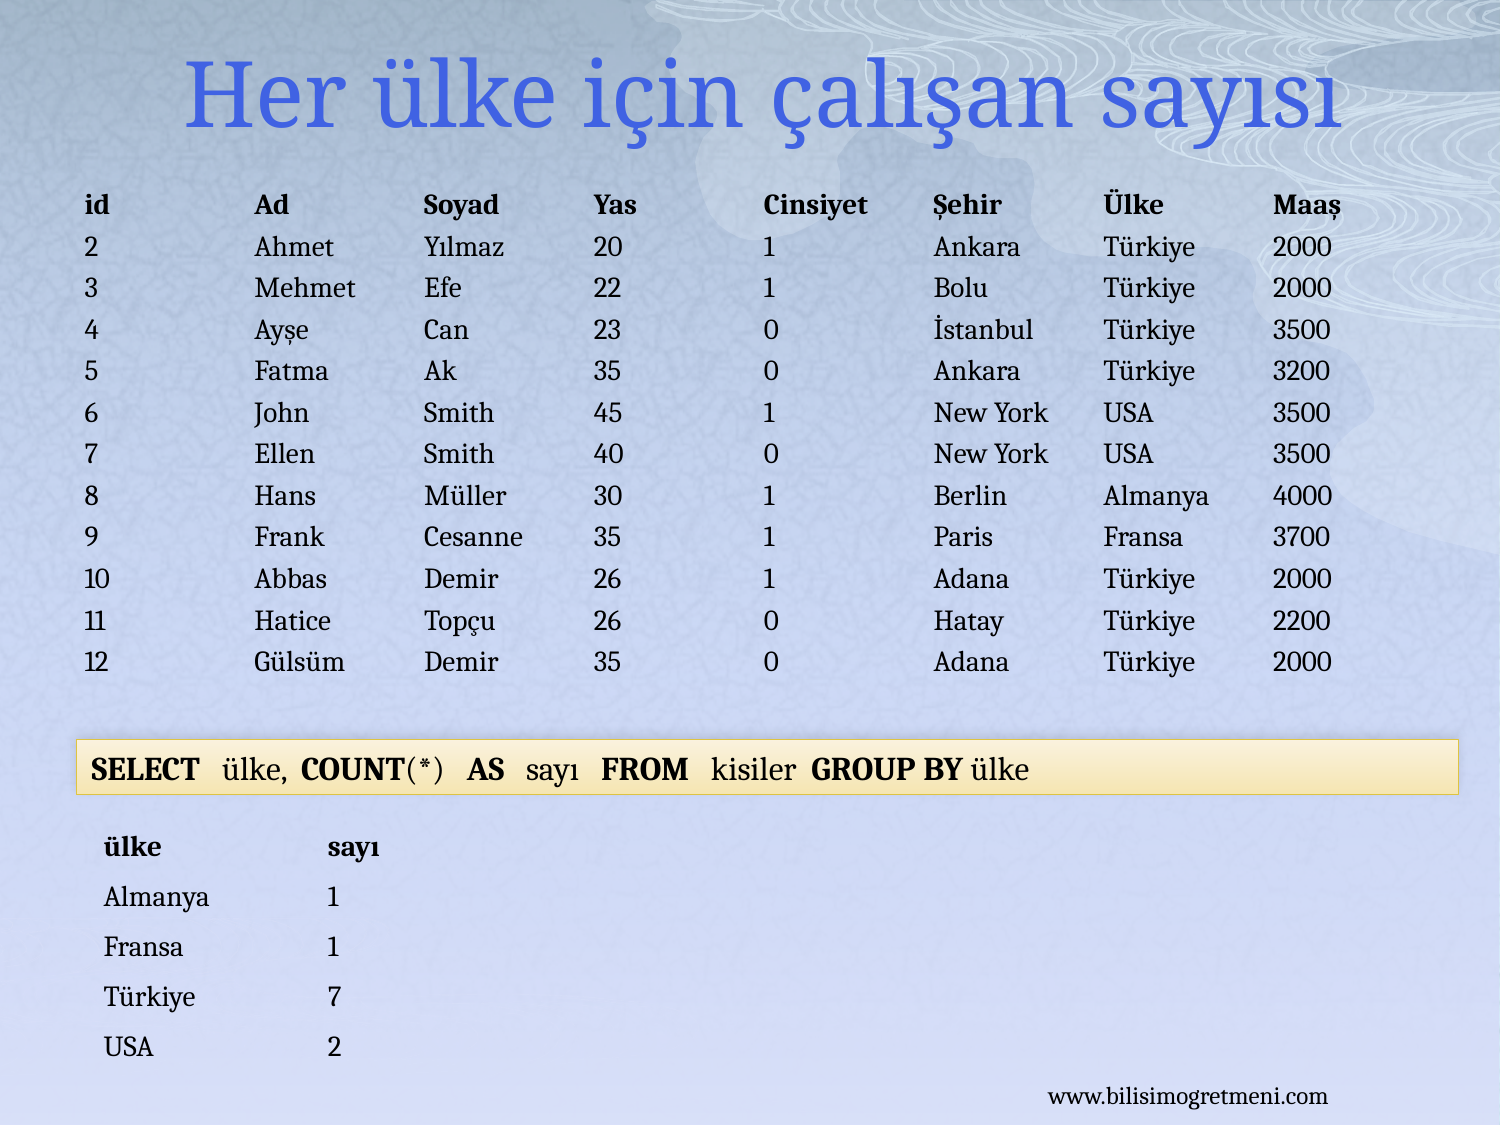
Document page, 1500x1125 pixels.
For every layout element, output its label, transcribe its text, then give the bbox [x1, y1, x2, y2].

table_cell Yılmaz [416, 226, 586, 268]
table_cell 1 [313, 922, 537, 972]
table_header Maaş [1265, 184, 1435, 226]
table_cell Mehmet [246, 268, 416, 309]
table_cell Almanya [1095, 475, 1265, 517]
table_cell 2000 [1265, 268, 1435, 309]
table_cell Hatice [246, 600, 416, 641]
table_cell New York [926, 392, 1095, 434]
table_cell Smith [416, 434, 586, 475]
table_cell 0 [756, 309, 926, 351]
table_header Cinsiyet [756, 184, 926, 226]
table_cell Almanya [89, 872, 313, 922]
table_cell Can [416, 309, 586, 351]
table_cell 0 [756, 641, 926, 683]
table_cell 1 [756, 517, 926, 558]
table_cell Smith [416, 392, 586, 434]
table_cell 1 [756, 226, 926, 268]
title Her ülke için çalışan sayısı [88, 8, 1439, 173]
table_header sayı [313, 822, 537, 872]
table_header Soyad [416, 184, 586, 226]
table_cell New York [926, 434, 1095, 475]
table_cell Efe [416, 268, 586, 309]
table_header Ad [246, 184, 416, 226]
table_cell Fatma [246, 351, 416, 392]
table_header Ülke [1095, 184, 1265, 226]
table_cell 30 [586, 475, 756, 517]
table_cell 1 [756, 558, 926, 600]
table_cell USA [1095, 392, 1265, 434]
table_cell Türkiye [1095, 600, 1265, 641]
table_cell USA [1095, 434, 1265, 475]
table_cell 1 [756, 392, 926, 434]
table_cell Türkiye [89, 972, 313, 1022]
table_cell Demir [416, 641, 586, 683]
table_cell 2 [77, 226, 246, 268]
table_header id [77, 184, 246, 226]
table_cell Gülsüm [246, 641, 416, 683]
table_cell 5 [77, 351, 246, 392]
table_cell 7 [77, 434, 246, 475]
table_cell 1 [756, 268, 926, 309]
table_cell Ayşe [246, 309, 416, 351]
table_cell 1 [756, 475, 926, 517]
table_cell 3500 [1265, 309, 1435, 351]
table_cell Ahmet [246, 226, 416, 268]
table_cell Hans [246, 475, 416, 517]
table_cell Türkiye [1095, 558, 1265, 600]
table_cell 3700 [1265, 517, 1435, 558]
table_cell Fransa [1095, 517, 1265, 558]
table_cell 2 [313, 1022, 537, 1072]
table_cell 4000 [1265, 475, 1435, 517]
table_cell Ak [416, 351, 586, 392]
table_cell USA [89, 1022, 313, 1072]
table_cell 35 [586, 517, 756, 558]
table_header ülke [89, 822, 313, 872]
table_cell 11 [77, 600, 246, 641]
table_cell 3500 [1265, 434, 1435, 475]
table_cell 26 [586, 558, 756, 600]
table_cell 20 [586, 226, 756, 268]
table_cell Adana [926, 558, 1095, 600]
table_cell 12 [77, 641, 246, 683]
table_cell Müller [416, 475, 586, 517]
table_cell 40 [586, 434, 756, 475]
table_cell Cesanne [416, 517, 586, 558]
table_cell Türkiye [1095, 268, 1265, 309]
table_cell Berlin [926, 475, 1095, 517]
table_cell Türkiye [1095, 226, 1265, 268]
table_cell 6 [77, 392, 246, 434]
table_cell Frank [246, 517, 416, 558]
table_cell Paris [926, 517, 1095, 558]
text_box SELECT ülke, COUNT(*) AS sayı FROM kisiler GROUP BY ülke [76, 739, 1459, 795]
table_cell Ellen [246, 434, 416, 475]
table_cell 0 [756, 351, 926, 392]
table_cell Ankara [926, 226, 1095, 268]
table_cell 2000 [1265, 226, 1435, 268]
footer www.bilisimogretmeni.com [992, 1065, 1386, 1125]
table_cell 45 [586, 392, 756, 434]
table_cell Bolu [926, 268, 1095, 309]
table_cell 2000 [1265, 641, 1435, 683]
table_cell Adana [926, 641, 1095, 683]
table_cell Türkiye [1095, 309, 1265, 351]
table_cell 22 [586, 268, 756, 309]
table_cell 10 [77, 558, 246, 600]
table_cell 7 [313, 972, 537, 1022]
table_cell 35 [586, 351, 756, 392]
table_cell 26 [586, 600, 756, 641]
table_header Şehir [926, 184, 1095, 226]
table_cell 35 [586, 641, 756, 683]
table_cell Fransa [89, 922, 313, 972]
table_cell Ankara [926, 351, 1095, 392]
table_cell 23 [586, 309, 756, 351]
table_cell Türkiye [1095, 351, 1265, 392]
table_cell 3200 [1265, 351, 1435, 392]
table_cell Demir [416, 558, 586, 600]
table_cell İstanbul [926, 309, 1095, 351]
table_cell 0 [756, 434, 926, 475]
table_cell Abbas [246, 558, 416, 600]
table_cell John [246, 392, 416, 434]
table_cell 1 [313, 872, 537, 922]
table_cell 9 [77, 517, 246, 558]
table_cell 2000 [1265, 558, 1435, 600]
table_cell 2200 [1265, 600, 1435, 641]
table_cell Topçu [416, 600, 586, 641]
table_cell 0 [756, 600, 926, 641]
table_cell Türkiye [1095, 641, 1265, 683]
table_cell Hatay [926, 600, 1095, 641]
table_cell 4 [77, 309, 246, 351]
table_cell 3 [77, 268, 246, 309]
table_header Yas [586, 184, 756, 226]
table_cell 3500 [1265, 392, 1435, 434]
table_cell 8 [77, 475, 246, 517]
